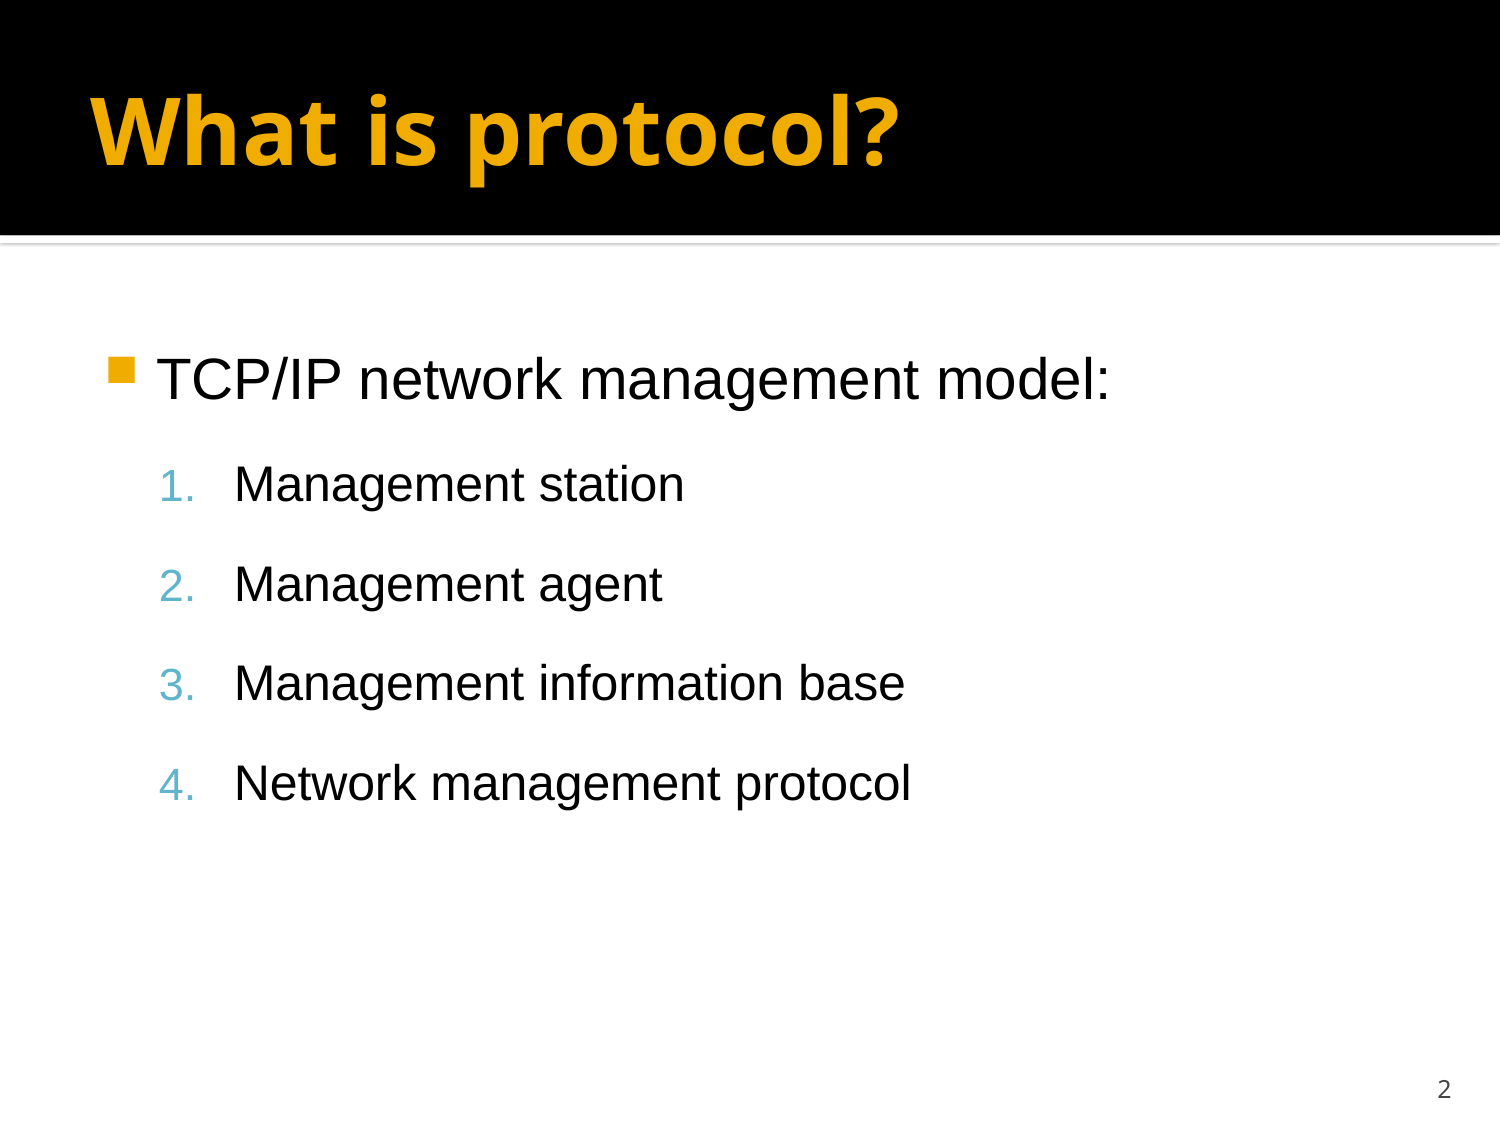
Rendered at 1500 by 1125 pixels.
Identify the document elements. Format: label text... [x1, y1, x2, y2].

list TCP/IP network management model: Management station Management agent Management information base Network management protocol [75, 291, 1425, 1050]
slide_number 2 [1345, 1062, 1467, 1108]
title What is protocol? [75, 25, 1425, 231]
